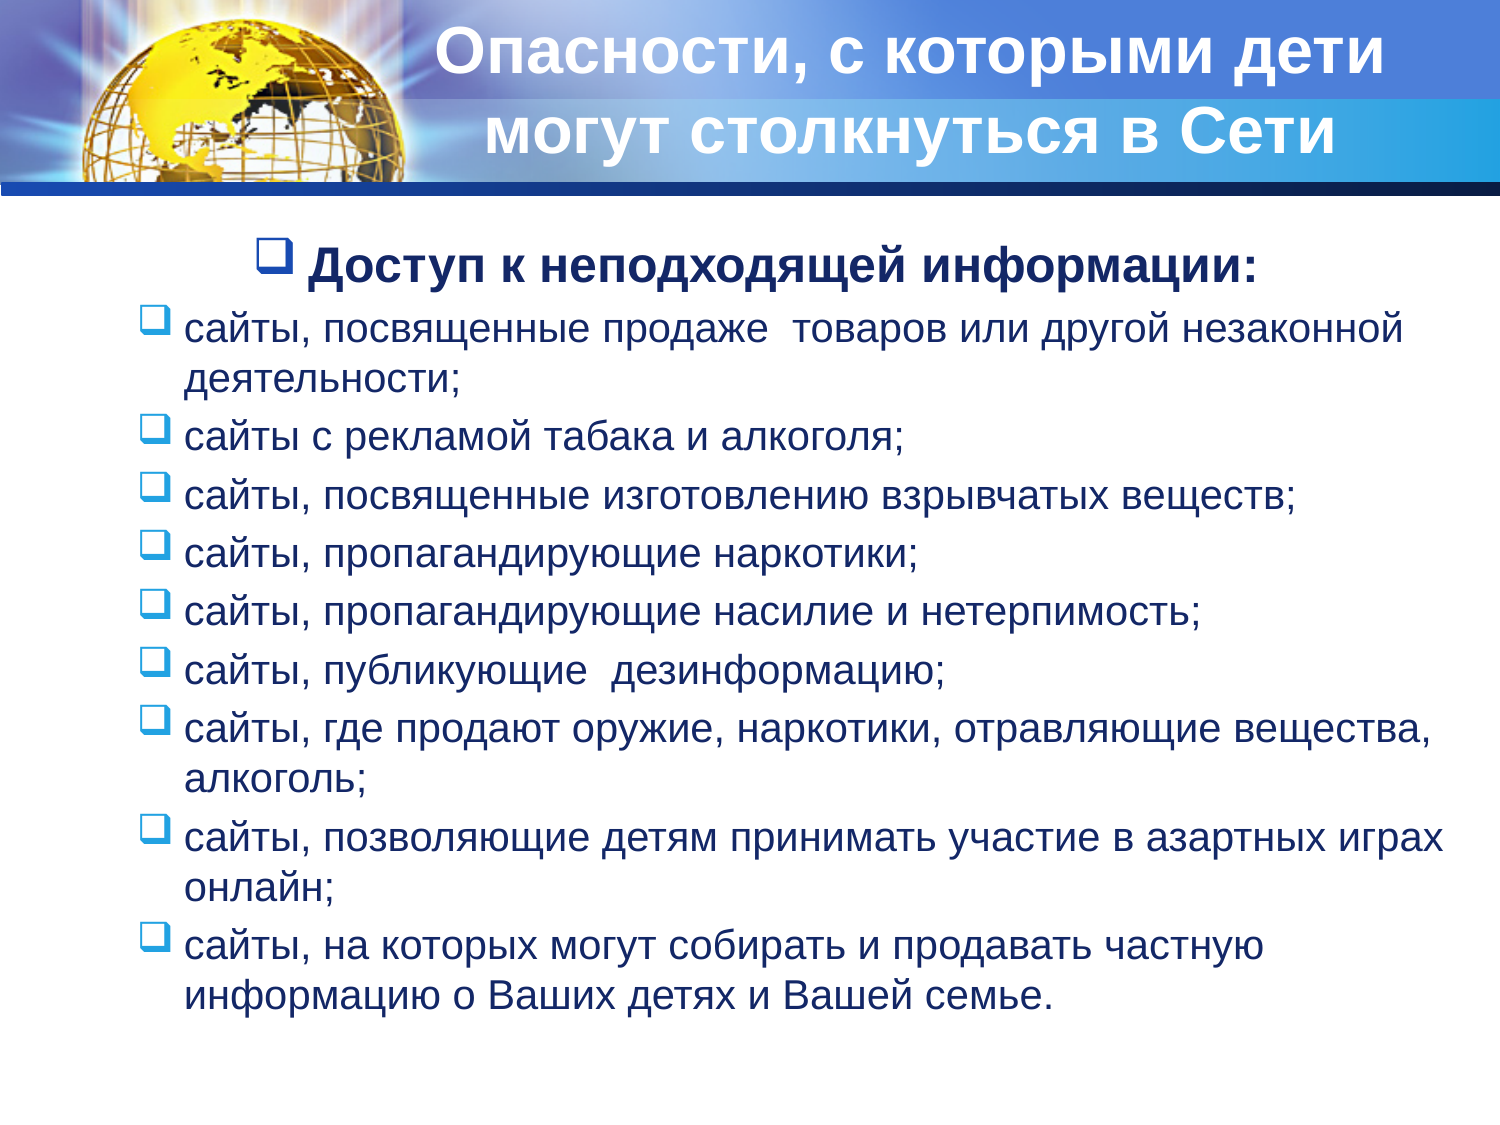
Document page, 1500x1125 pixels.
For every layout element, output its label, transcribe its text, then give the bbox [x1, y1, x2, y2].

title Опасности, с которыми дети могут столкнуться в Сети [398, 46, 1424, 128]
picture [0, 0, 1500, 185]
text_box [298, 99, 412, 183]
list Доступ к неподходящей информации: сайты, посвященные продаже товаров или другой незаконной деятельности; сайты с рекламой табака и алкоголя; сайты, посвященные изготовлению взрывчатых веществ; сайты, пропагандирующие наркотики; сайты, пропагандирующие насилие и нетерпимость; сайты, публикующие дезинформацию; сайты, где продают оружие, наркотики, отравляющие вещества, алкоголь; сайты, позволяющие детям принимать участие в азартных играх онлайн; сайты, на которых могут собирать и продавать частную информацию о Ваших детях и Вашей семье. [46, 224, 1466, 1063]
